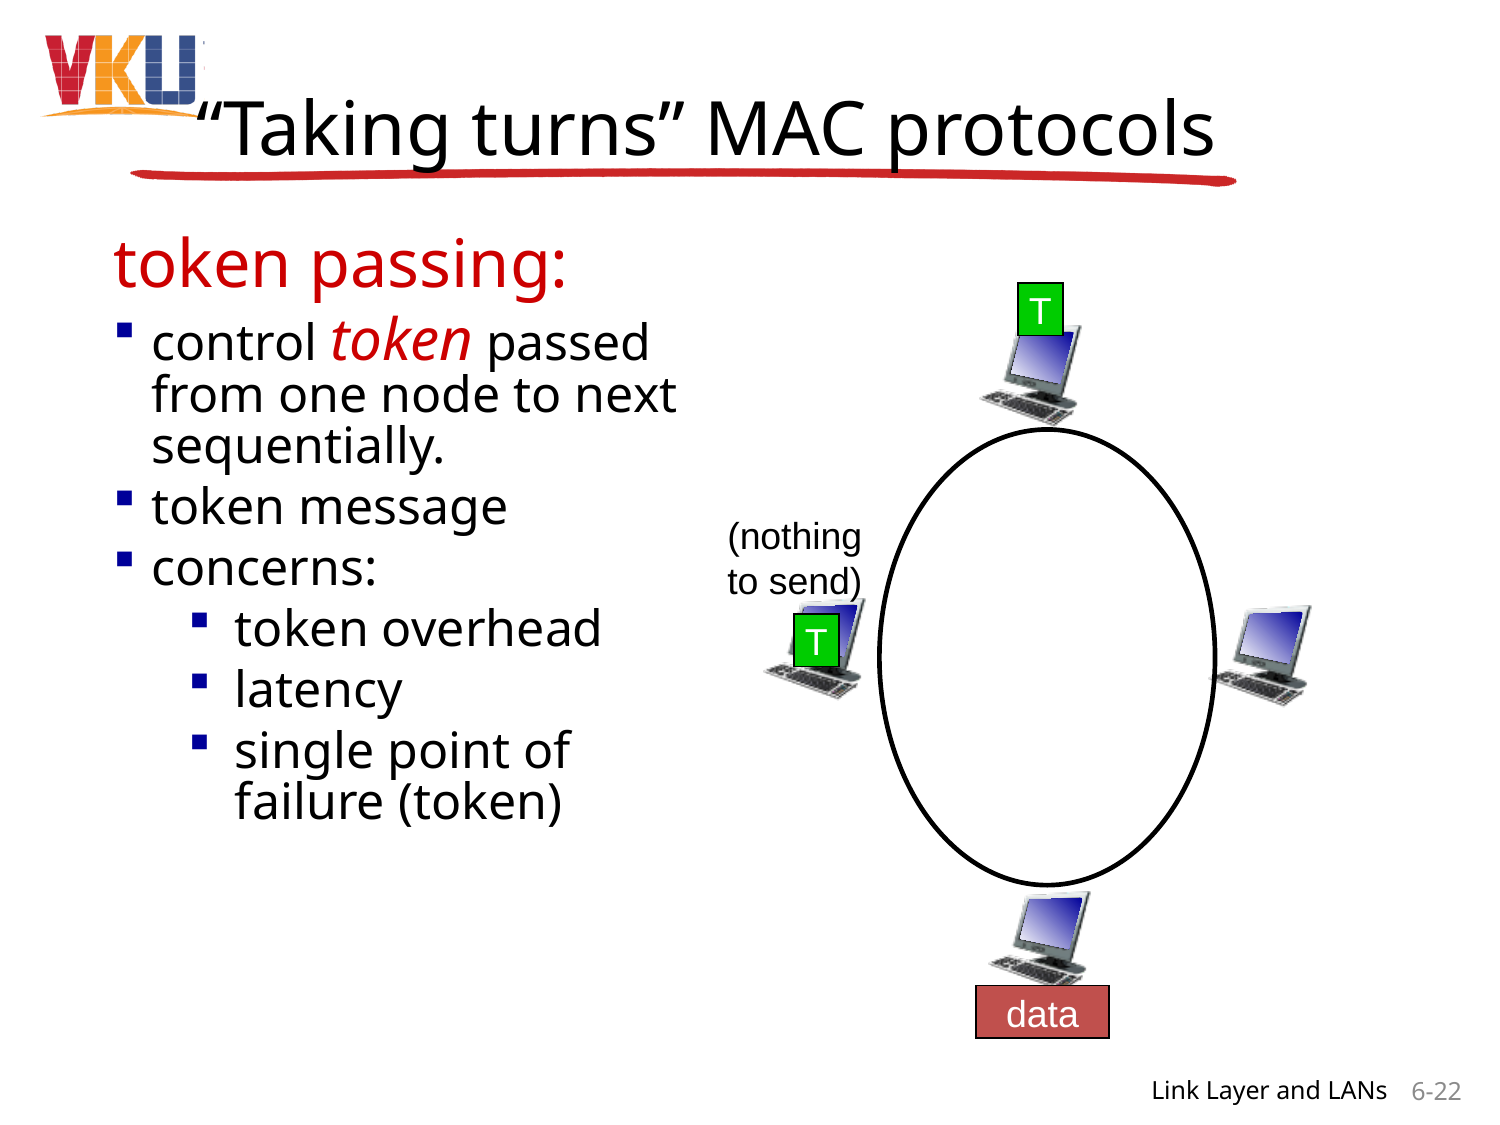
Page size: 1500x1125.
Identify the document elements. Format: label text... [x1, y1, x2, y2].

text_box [965, 886, 1094, 1000]
title “Taking turns” MAC protocols [69, 32, 1345, 220]
picture [124, 163, 1251, 192]
footer Link Layer and LANs [1045, 1069, 1404, 1110]
text_box [879, 436, 1210, 885]
text_box (nothing to send) [712, 505, 878, 610]
picture [30, 21, 211, 129]
text_box token passing: control token passed from one node to next sequentially. token message concerns: token overhead latency single point of failure (token) [98, 225, 715, 989]
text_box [956, 321, 1086, 434]
slide_number 6-22 [1387, 1069, 1478, 1115]
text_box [1185, 601, 1315, 714]
text_box T [1017, 283, 1063, 319]
text_box data [976, 985, 1110, 1039]
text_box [740, 594, 869, 707]
